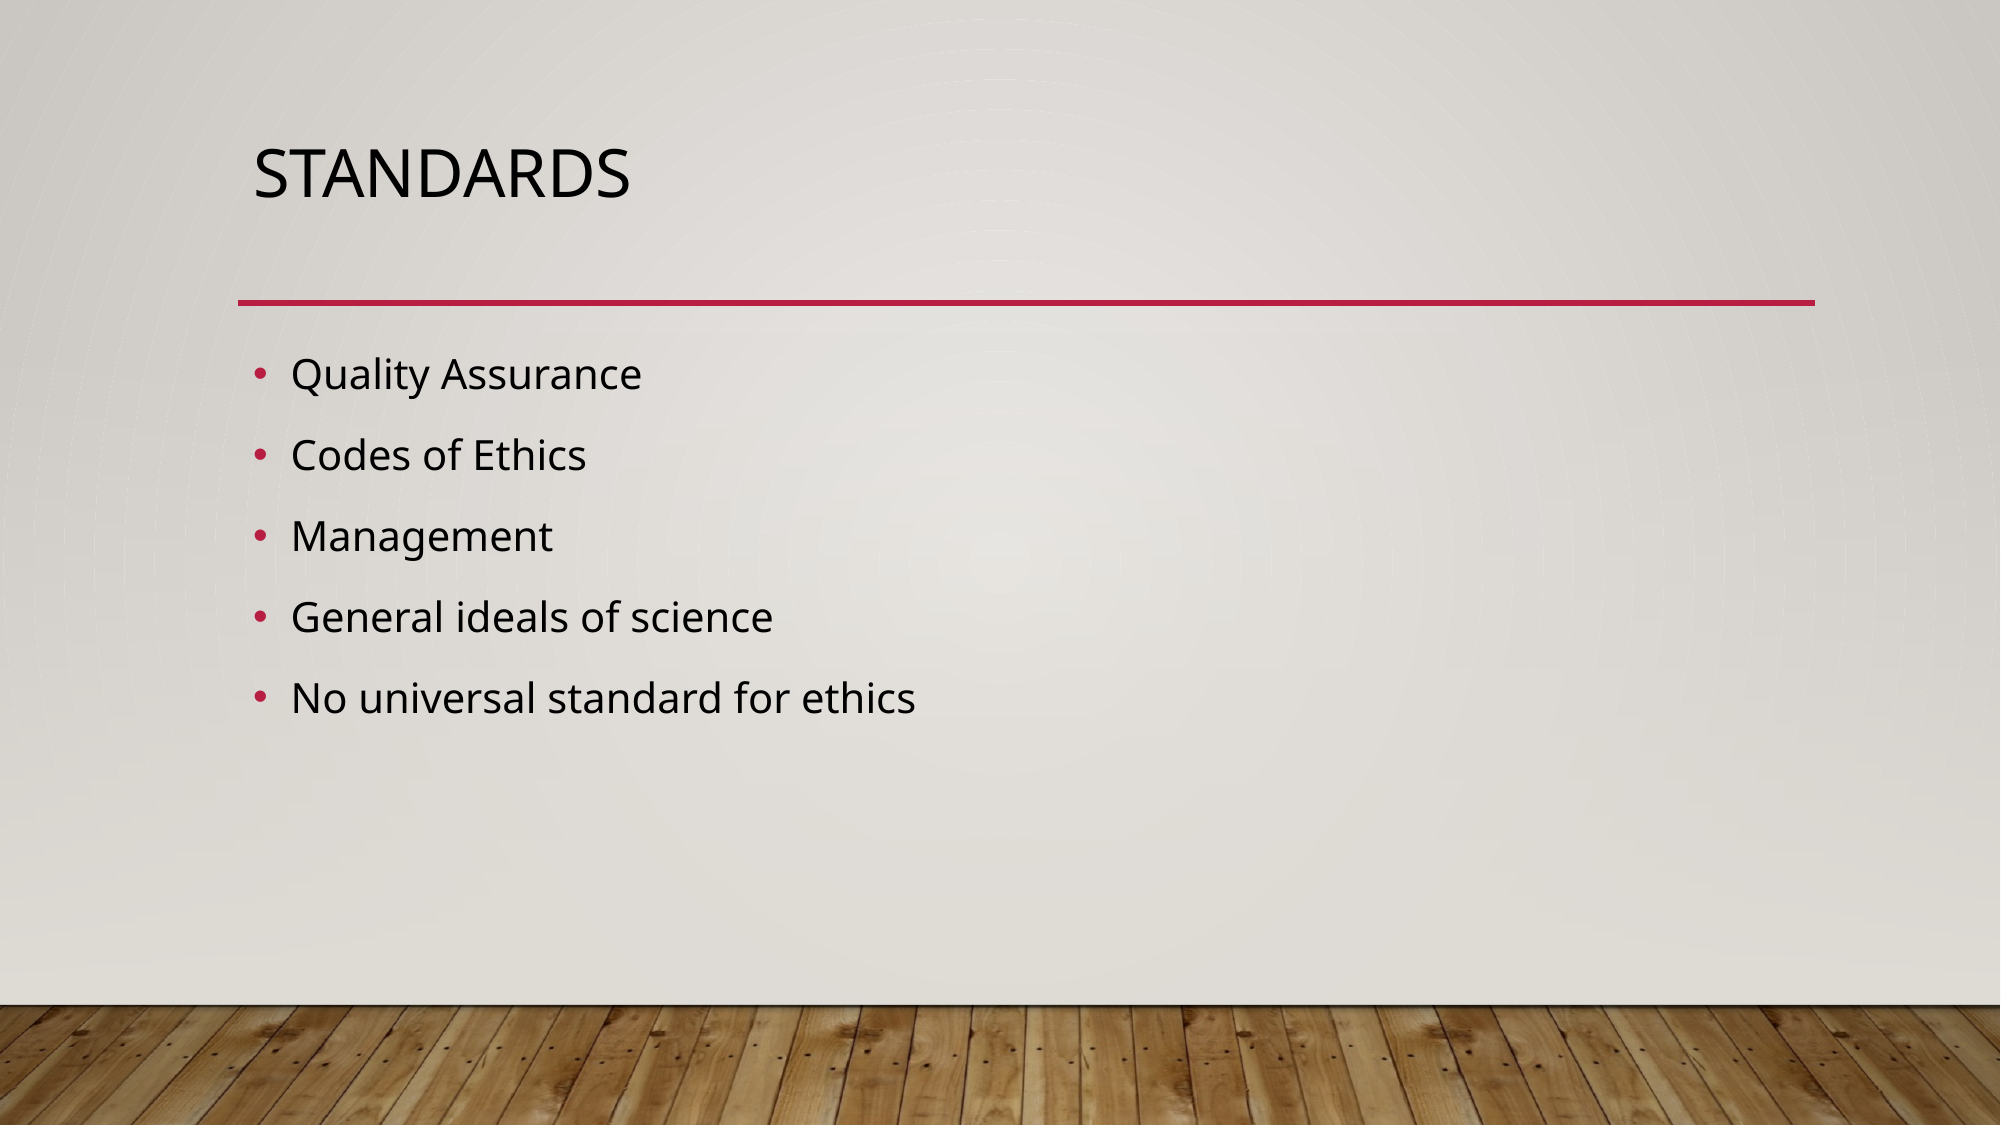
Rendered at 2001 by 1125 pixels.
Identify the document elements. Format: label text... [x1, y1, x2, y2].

list Quality Assurance Codes of Ethics Management General ideals of science No universal standard for ethics [238, 330, 1814, 897]
picture [0, 1005, 2000, 1125]
title Standards [238, 131, 1814, 305]
